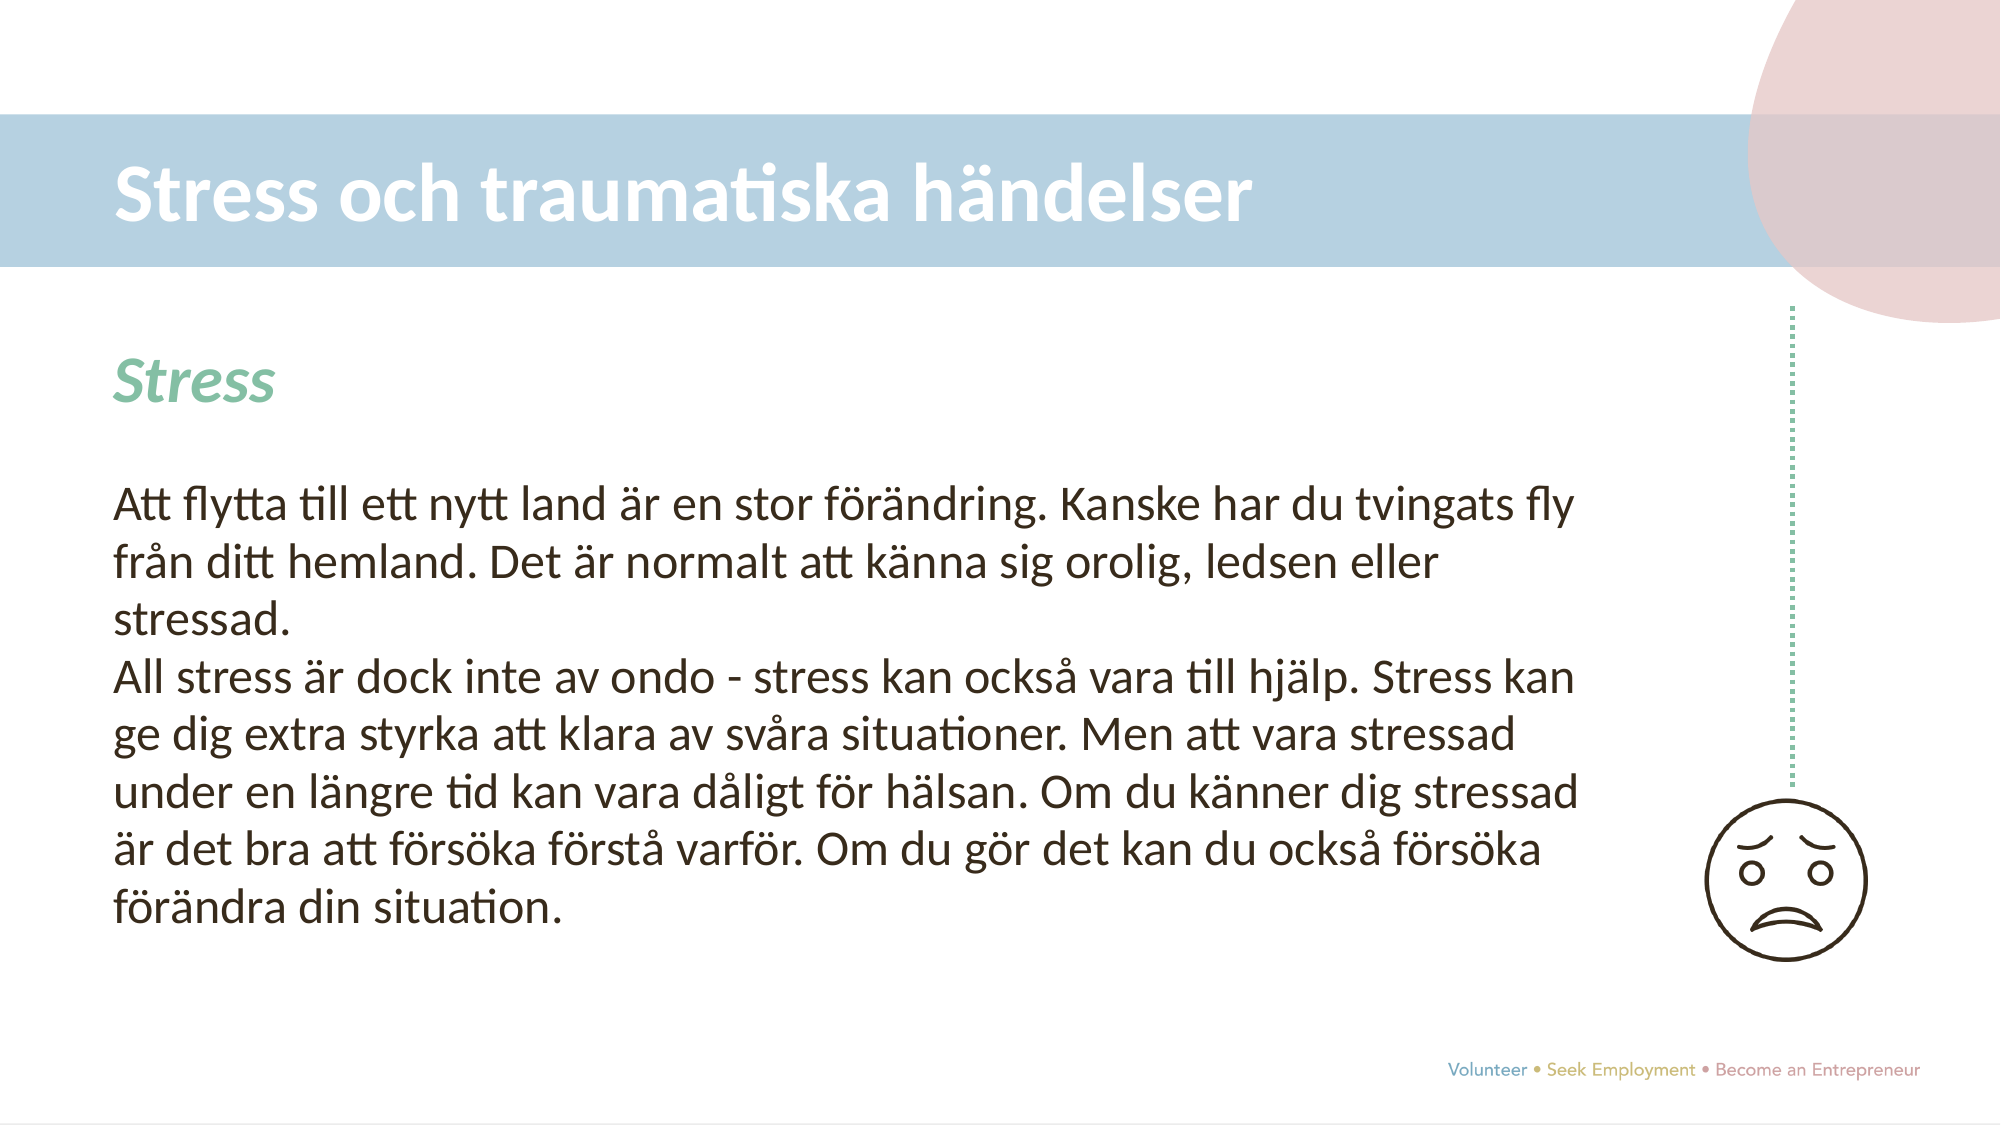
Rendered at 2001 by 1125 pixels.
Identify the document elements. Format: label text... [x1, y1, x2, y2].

text_box [1747, 0, 2000, 323]
text_box [0, 113, 1792, 268]
text_box Stress och traumatiska händelser [99, 147, 1312, 290]
picture [1682, 777, 1889, 984]
text_box Stress Att flytta till ett nytt land är en stor förändring. Kanske har du tvingats fly från ditt hemland. Det är normalt att känna sig orolig, ledsen eller stressad. All stress är dock inte av ondo - stress kan också vara till hjälp. Stress kan ge dig extra styrka att klara av svåra situationer. Men att vara stressad under en längre tid kan vara dåligt för hälsan. Om du känner dig stressad är det bra att försöka förstå varför. Om du gör det kan du också försöka förändra din situation. [98, 350, 1637, 975]
picture [1418, 1046, 1971, 1103]
